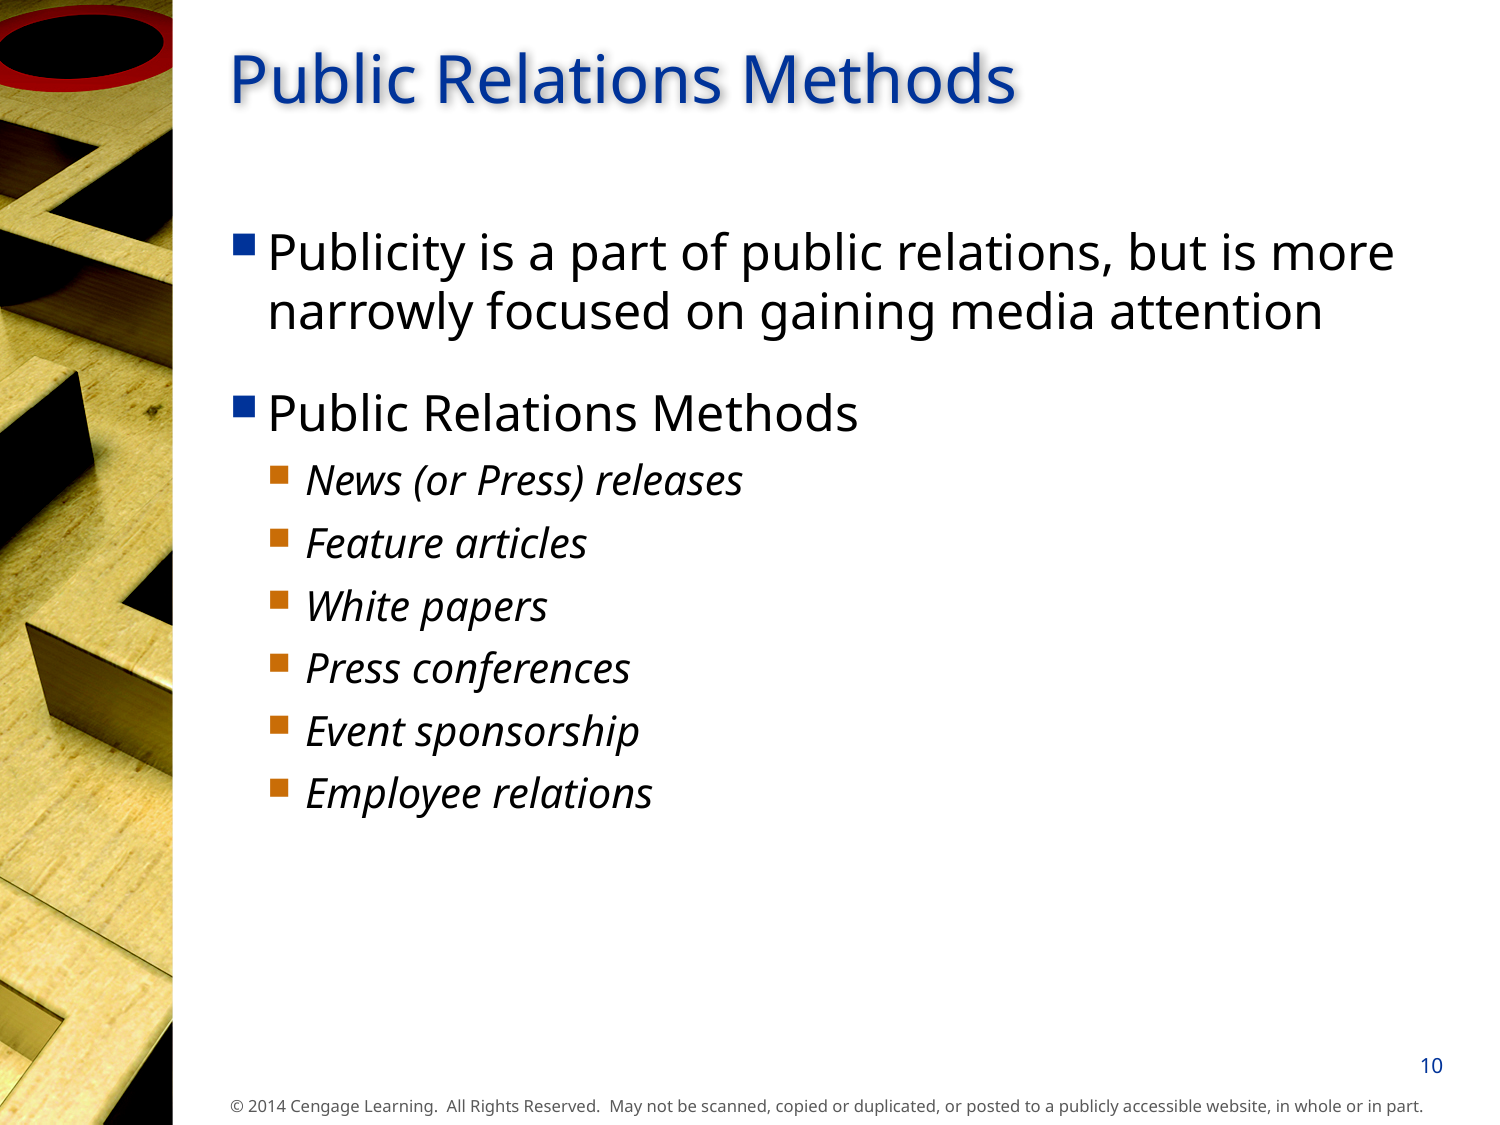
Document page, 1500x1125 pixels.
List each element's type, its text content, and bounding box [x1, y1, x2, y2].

title Public Relations Methods [213, 29, 1454, 213]
list Publicity is a part of public relations, but is more narrowly focused on gaining media attention Public Relations Methods News (or Press) releases Feature articles White papers Press conferences Event sponsorship Employee relations [215, 212, 1478, 981]
picture [0, 0, 173, 1125]
slide_number 10 [1386, 1037, 1478, 1097]
